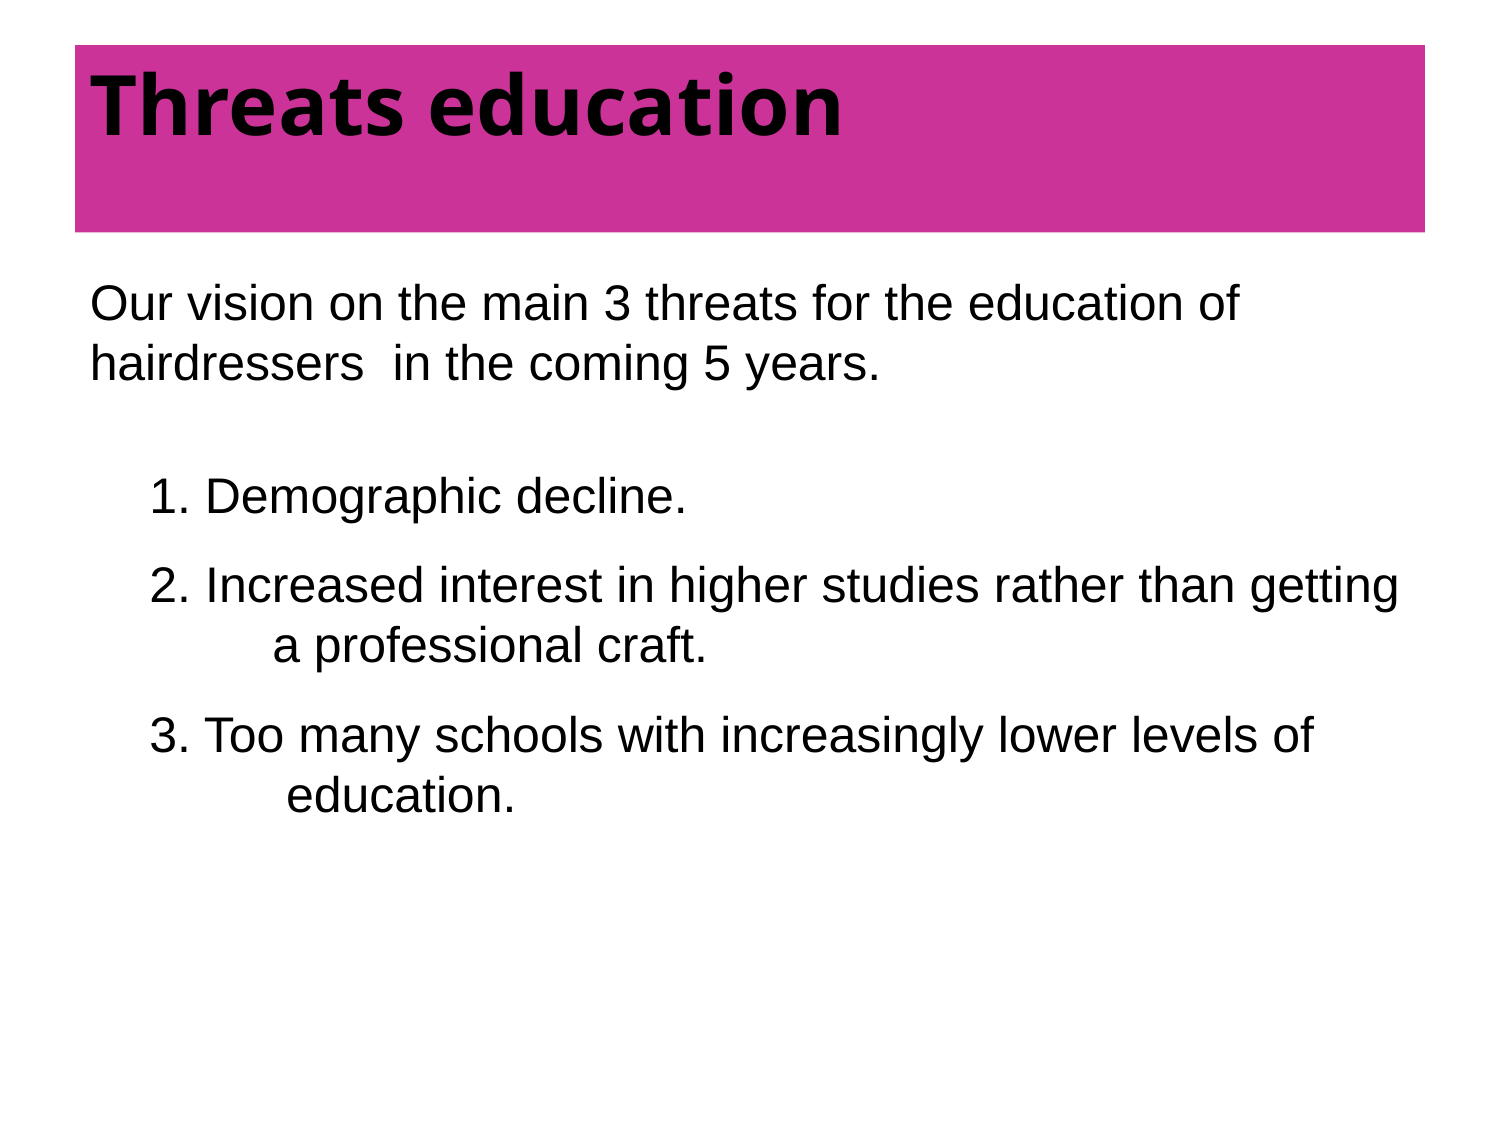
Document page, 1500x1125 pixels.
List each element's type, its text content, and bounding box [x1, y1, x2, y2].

title Threats education [75, 45, 1425, 233]
list Our vision on the main 3 threats for the education of hairdressers in the coming 5 years. 1. Demographic decline. 2. Increased interest in higher studies rather than getting a professional craft. 3. Too many schools with increasingly lower levels of education. [75, 262, 1425, 1005]
